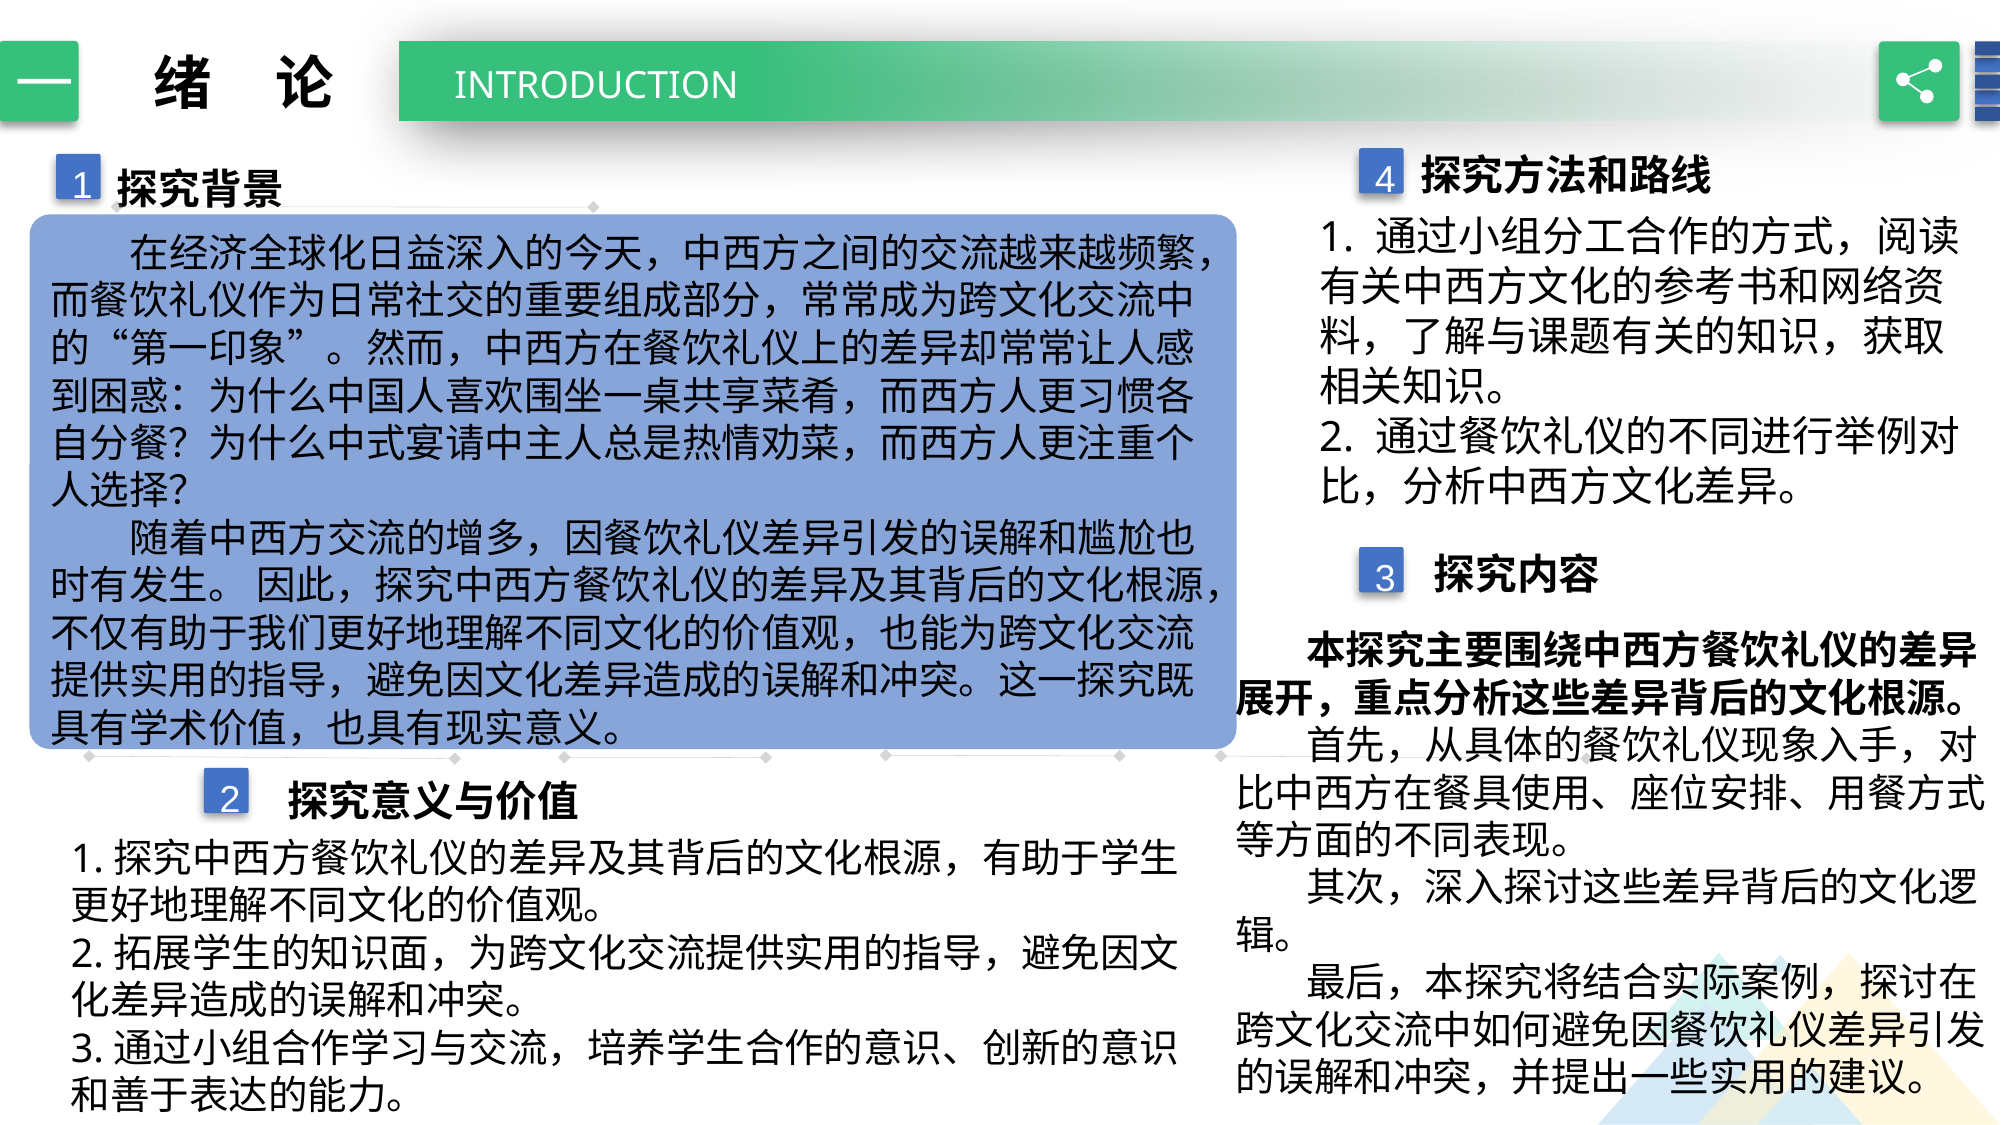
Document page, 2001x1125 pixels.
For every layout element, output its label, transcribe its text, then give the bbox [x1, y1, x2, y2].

text_box 探究方法和路线 [1405, 126, 1738, 207]
text_box 在经济全球化日益深入的今天，中西方之间的交流越来越频繁，而餐饮礼仪作为日常社交的重要组成部分，常常成为跨文化交流中的“第一印象”。然而，中西方在餐饮礼仪上的差异却常常让人感到困惑：为什么中国人喜欢围坐一桌共享菜肴，而西方人更习惯各自分餐？为什么中式宴请中主人总是热情劝菜，而西方人更注重个人选择？ 随着中西方交流的增多，因餐饮礼仪差异引发的误解和尴尬也时有发生。 因此，探究中西方餐饮礼仪的差异及其背后的文化根源，不仅有助于我们更好地理解不同文化的价值观，也能为跨文化交流提供实用的指导，避免因文化差异造成的误解和冲突。这一探究既具有学术价值，也具有现实意义。 [29, 214, 1237, 750]
text_box 绪 论 [102, 38, 350, 124]
text_box 1. 通过小组分工合作的方式，阅读有关中西方文化的参考书和网络资料，了解与课题有关的知识，获取相关知识。 2. 通过餐饮礼仪的不同进行举例对比，分析中西方文化差异。 [1304, 202, 1988, 518]
text_box 本探究主要围绕中西方餐饮礼仪的差异展开，重点分析这些差异背后的文化根源。 首先，从具体的餐饮礼仪现象入手，对比中西方在餐具使用、座位安排、用餐方式等方面的不同表现。 其次，深入探讨这些差异背后的文化逻辑。 最后，本探究将结合实际案例，探讨在跨文化交流中如何避免因餐饮礼仪差异引发的误解和冲突，并提出一些实用的建议。 [1220, 617, 2000, 1125]
text_box 1.探究中西方餐饮礼仪的差异及其背后的文化根源，有助于学生更好地理解不同文化的价值观。 2.拓展学生的知识面，为跨文化交流提供实用的指导，避免因文化差异造成的误解和冲突。 3.通过小组合作学习与交流，培养学生合作的意识、创新的意识和善于表达的能力。 [55, 825, 1217, 1125]
text_box 1 [55, 152, 102, 201]
text_box [399, 40, 2000, 122]
text_box 探究意义与价值 [272, 752, 610, 833]
text_box 探究背景 [101, 139, 299, 214]
text_box 一 [0, 39, 80, 123]
text_box 探究内容 [1418, 525, 1626, 606]
text_box INTRODUCTION [439, 53, 764, 114]
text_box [1878, 41, 2000, 121]
text_box 3 [1358, 546, 1405, 594]
text_box 2 [202, 766, 250, 815]
text_box 4 [1358, 147, 1405, 195]
